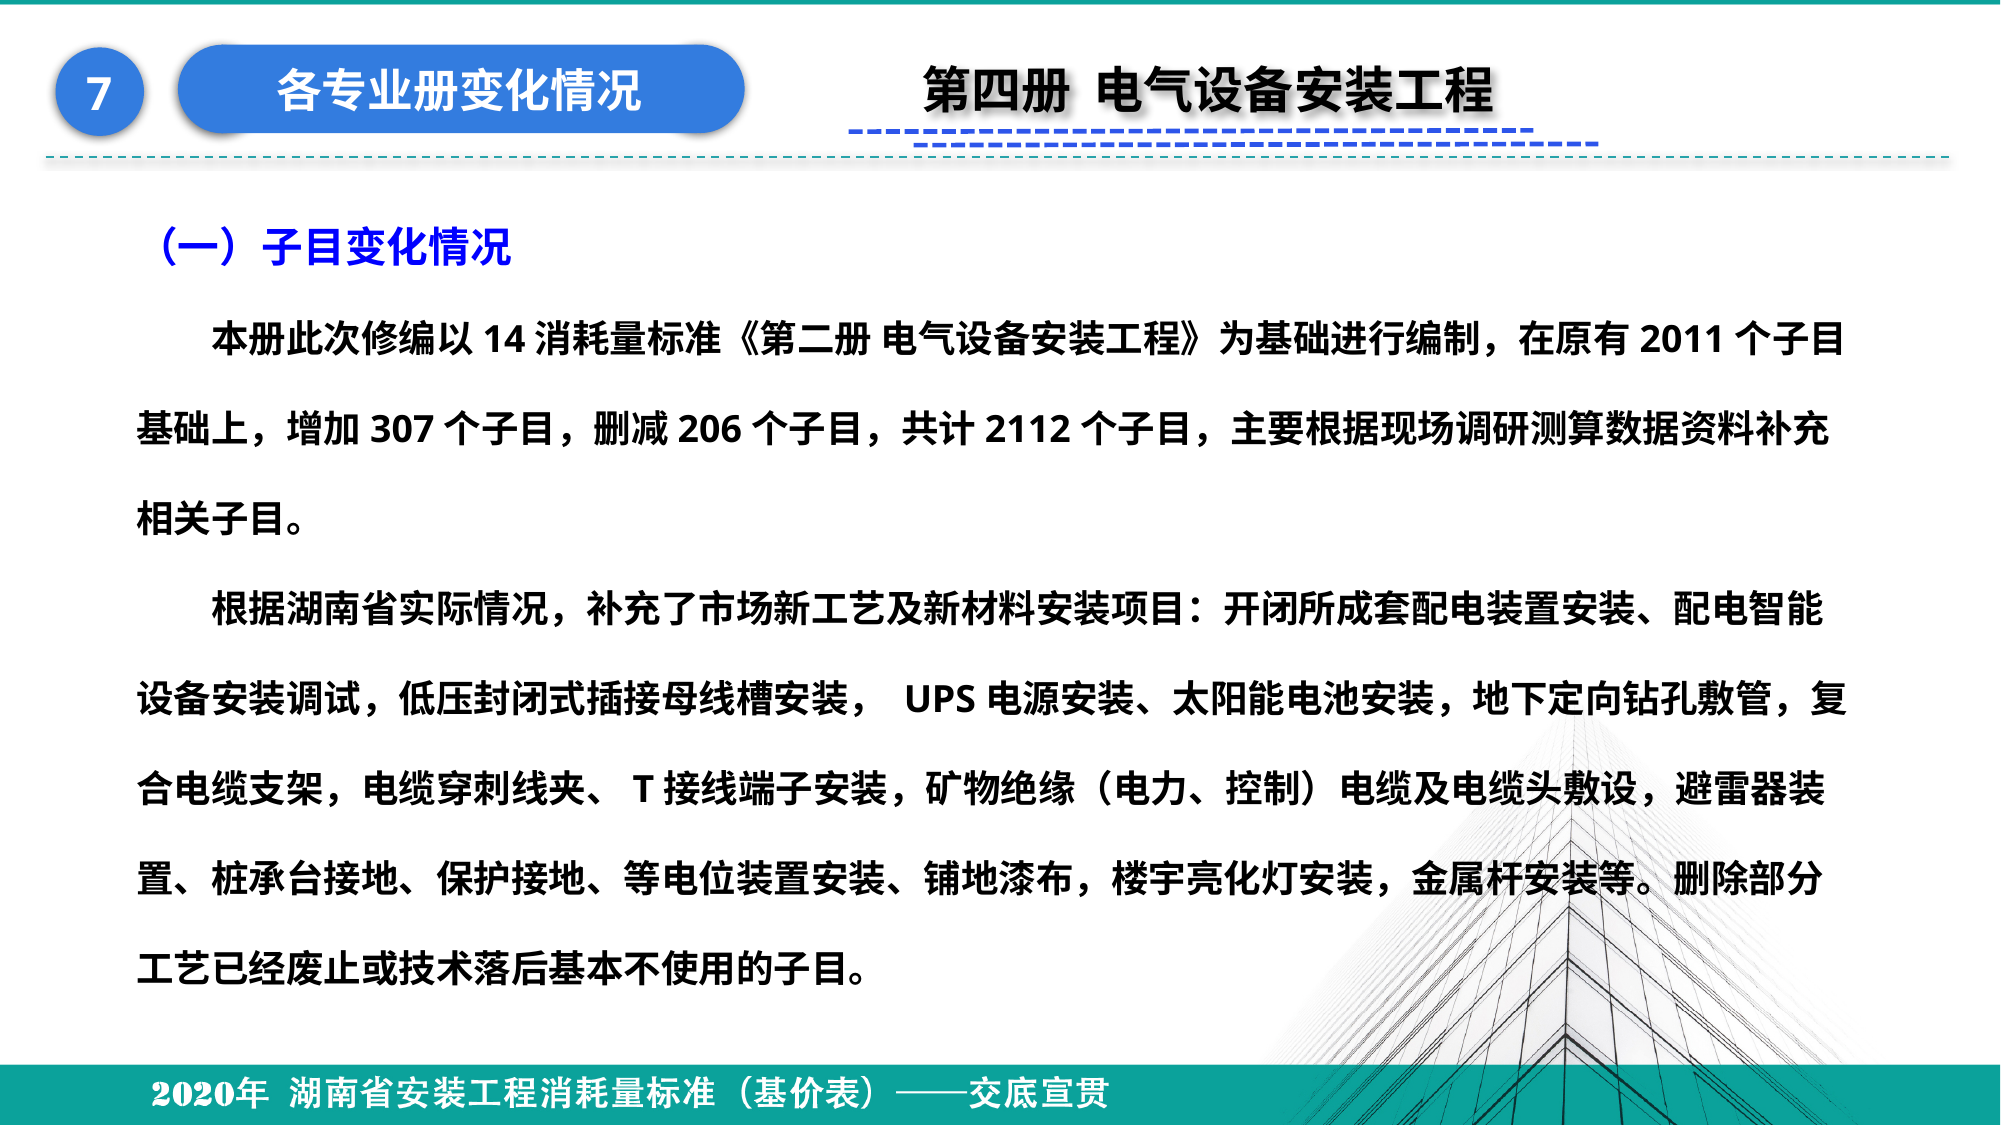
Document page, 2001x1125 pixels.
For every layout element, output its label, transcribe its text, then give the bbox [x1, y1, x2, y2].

slide_number [1918, 0, 2000, 52]
text_box （一）子目变化情况 本册此次修编以14消耗量标准《第二册 电气设备安装工程》为基础进行编制，在原有2011个子目基础上，增加307个子目，删减206个子目，共计2112个子目，主要根据现场调研测算数据资料补充相关子目。 根据湖南省实际情况，补充了市场新工艺及新材料安装项目：开闭所成套配电装置安装、配电智能设备安装调试，低压封闭式插接母线槽安装， UPS电源安装、太阳能电池安装，地下定向钻孔敷管，复合电缆支架，电缆穿刺线夹、T接线端子安装，矿物绝缘（电力、控制）电缆及电缆头敷设，避雷器装置、桩承台接地、保护接地、等电位装置安装、铺地漆布，楼宇亮化灯安装，金属杆安装等。删除部分工艺已经废止或技术落后基本不使用的子目。 [121, 162, 1864, 998]
picture [0, 0, 2001, 1125]
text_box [45, 44, 1955, 158]
